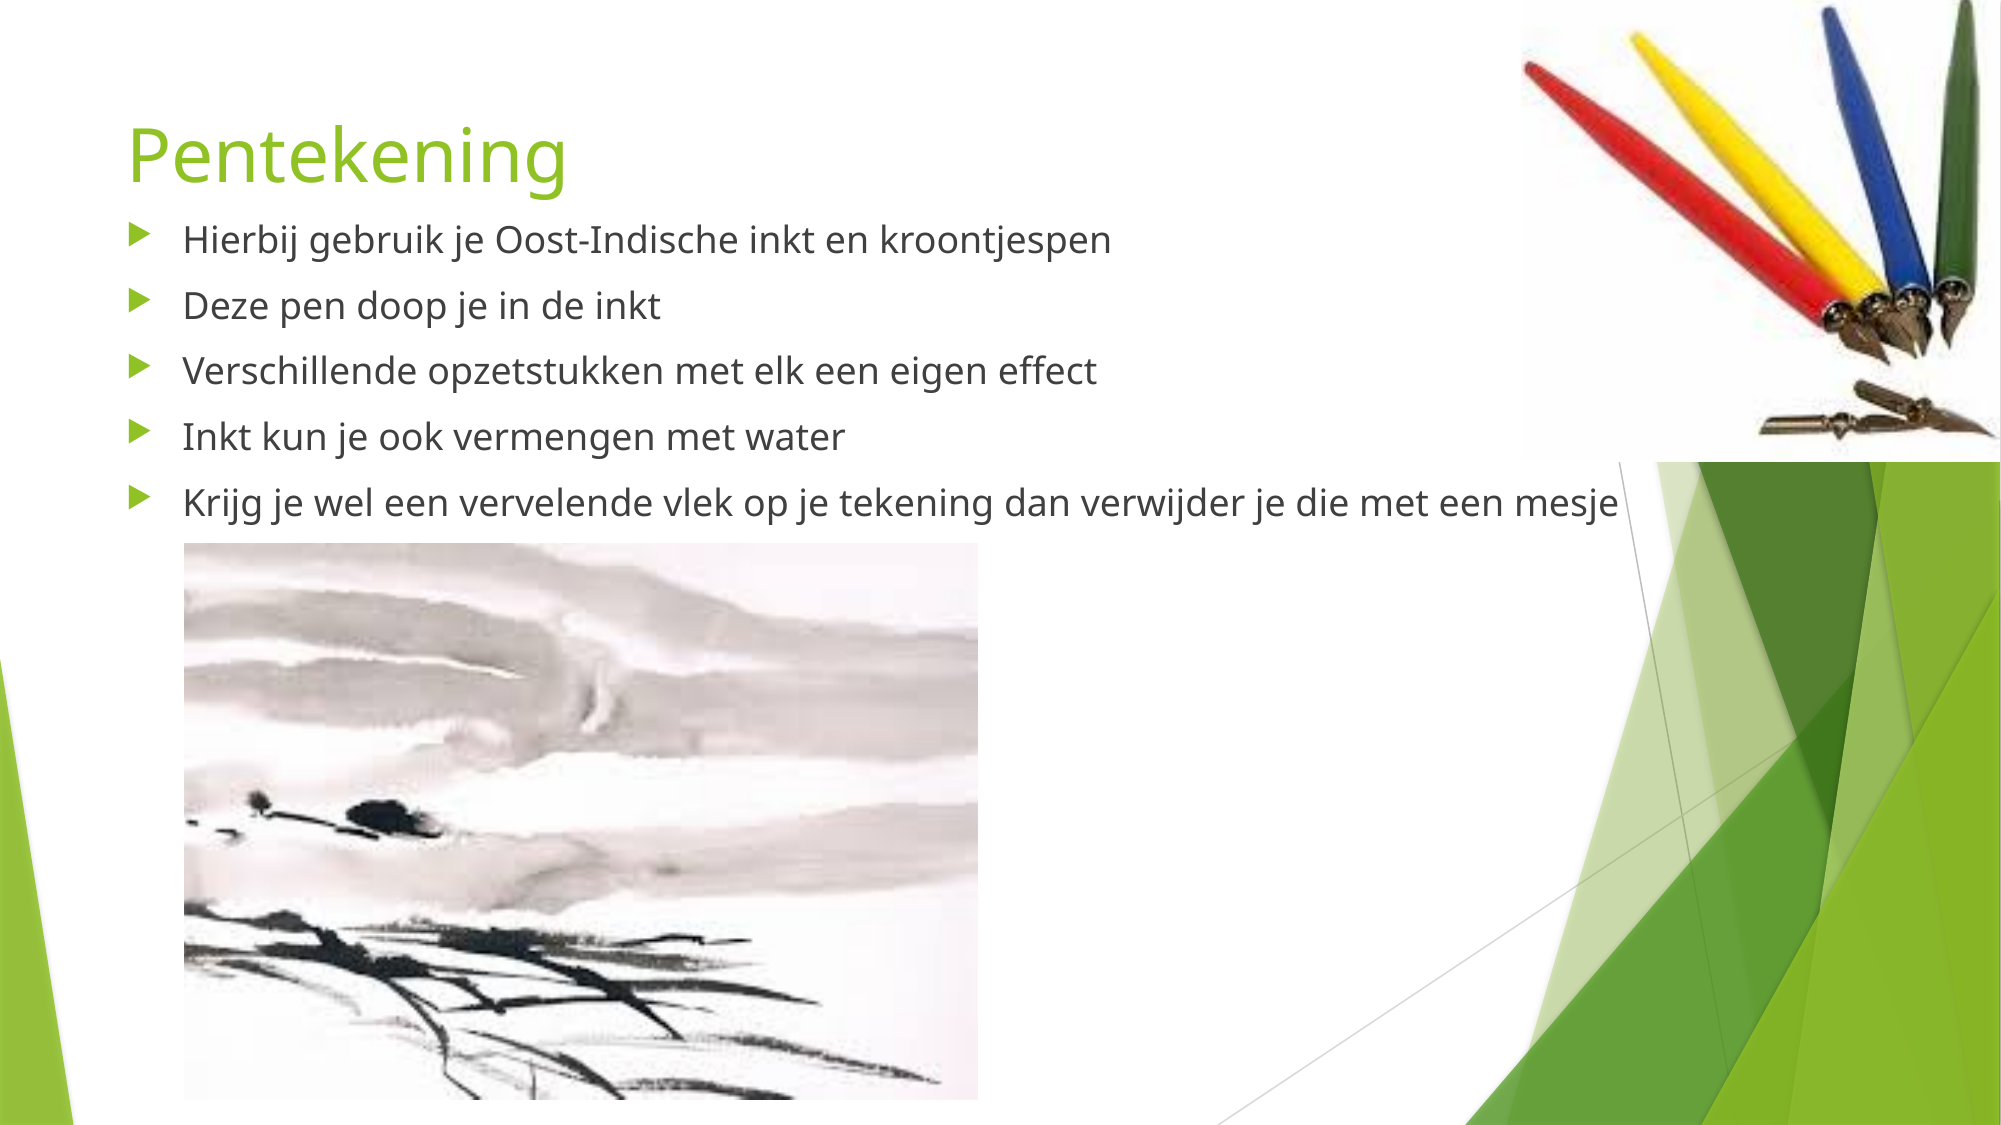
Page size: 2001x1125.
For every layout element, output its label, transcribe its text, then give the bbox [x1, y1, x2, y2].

list Hierbij gebruik je Oost-Indische inkt en kroontjespen Deze pen doop je in de inkt Verschillende opzetstukken met elk een eigen effect Inkt kun je ook vermengen met water Krijg je wel een vervelende vlek op je tekening dan verwijder je die met een mesje [111, 208, 1723, 845]
picture [1520, 0, 2000, 462]
title Pentekening [111, 99, 1515, 208]
picture [183, 542, 978, 1101]
